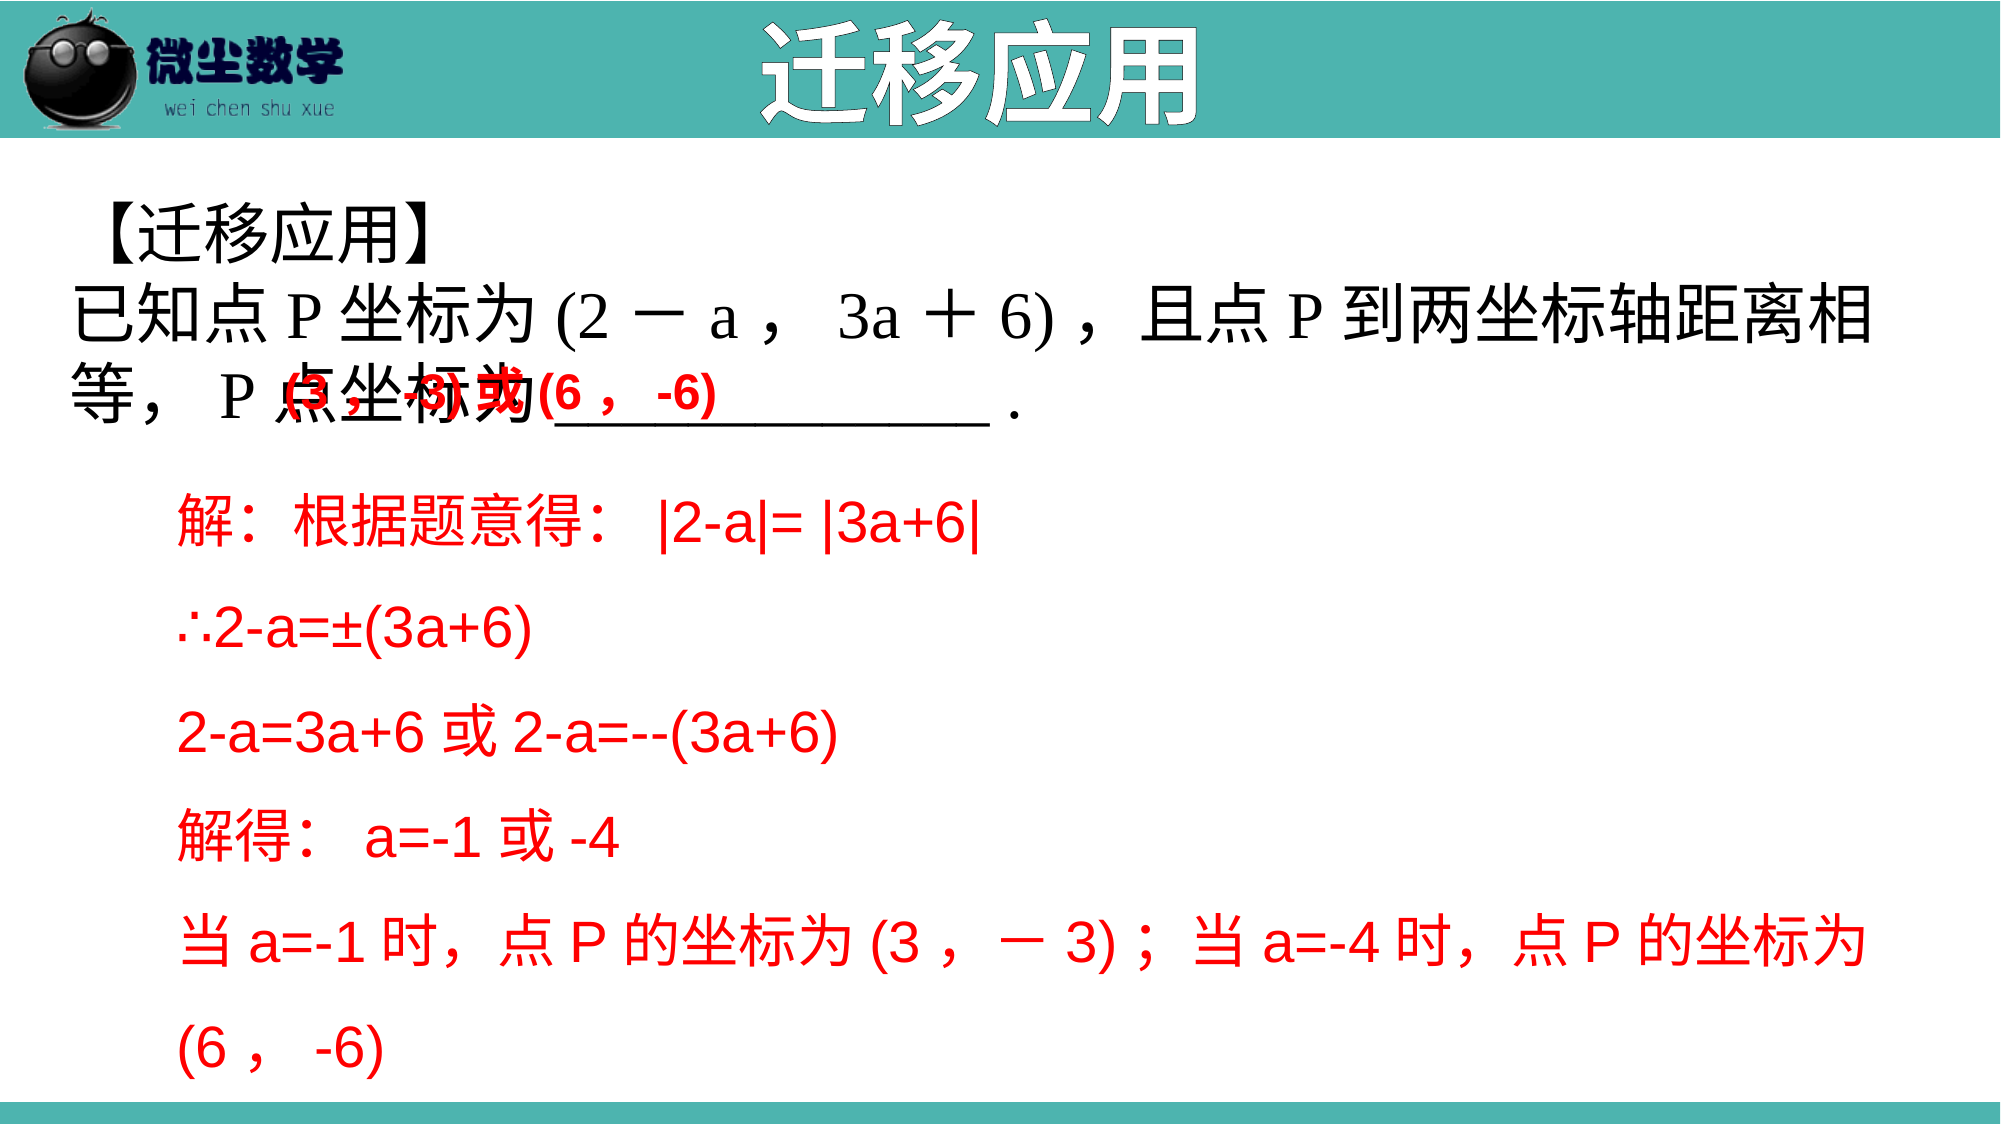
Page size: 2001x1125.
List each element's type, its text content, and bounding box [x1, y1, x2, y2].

text_box 解：根据题意得：|2-a|= |3a+6| ∴2-a=±(3a+6) 2-a=3a+6或2-a=--(3a+6) 解得：a=-1或-4 当a=-1时，点P的坐标为(3，－3)；当a=-4时，点P的坐标为(6，-6) [161, 441, 1957, 1087]
text_box (3，-3)或(6，-6) [269, 352, 733, 427]
text_box 【迁移应用】 已知点P坐标为(2－a，3a＋6)，且点P到两坐标轴距离相等，P点坐标为_____________ . [54, 184, 1945, 440]
picture [0, 1, 2001, 1124]
text_box 迁移应用 [742, 0, 1223, 146]
